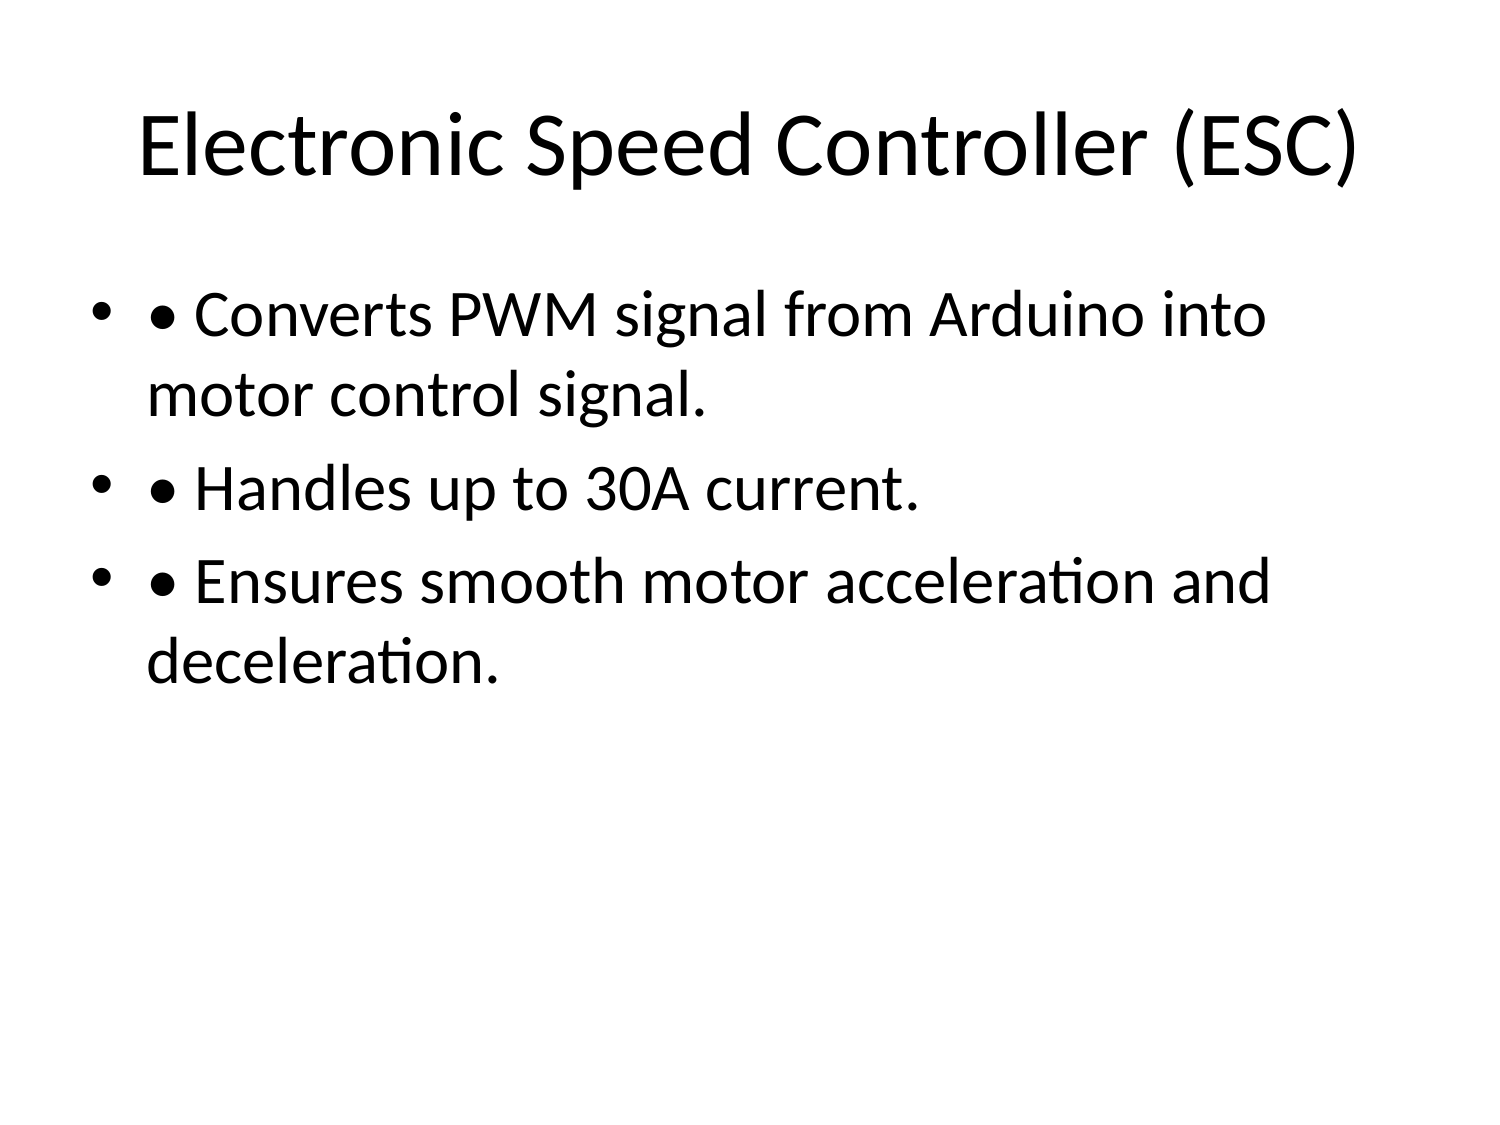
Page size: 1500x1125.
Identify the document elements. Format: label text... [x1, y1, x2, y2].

title Electronic Speed Controller (ESC) [75, 45, 1425, 233]
list • Converts PWM signal from Arduino into motor control signal. • Handles up to 30A current. • Ensures smooth motor acceleration and deceleration. [75, 262, 1425, 1005]
